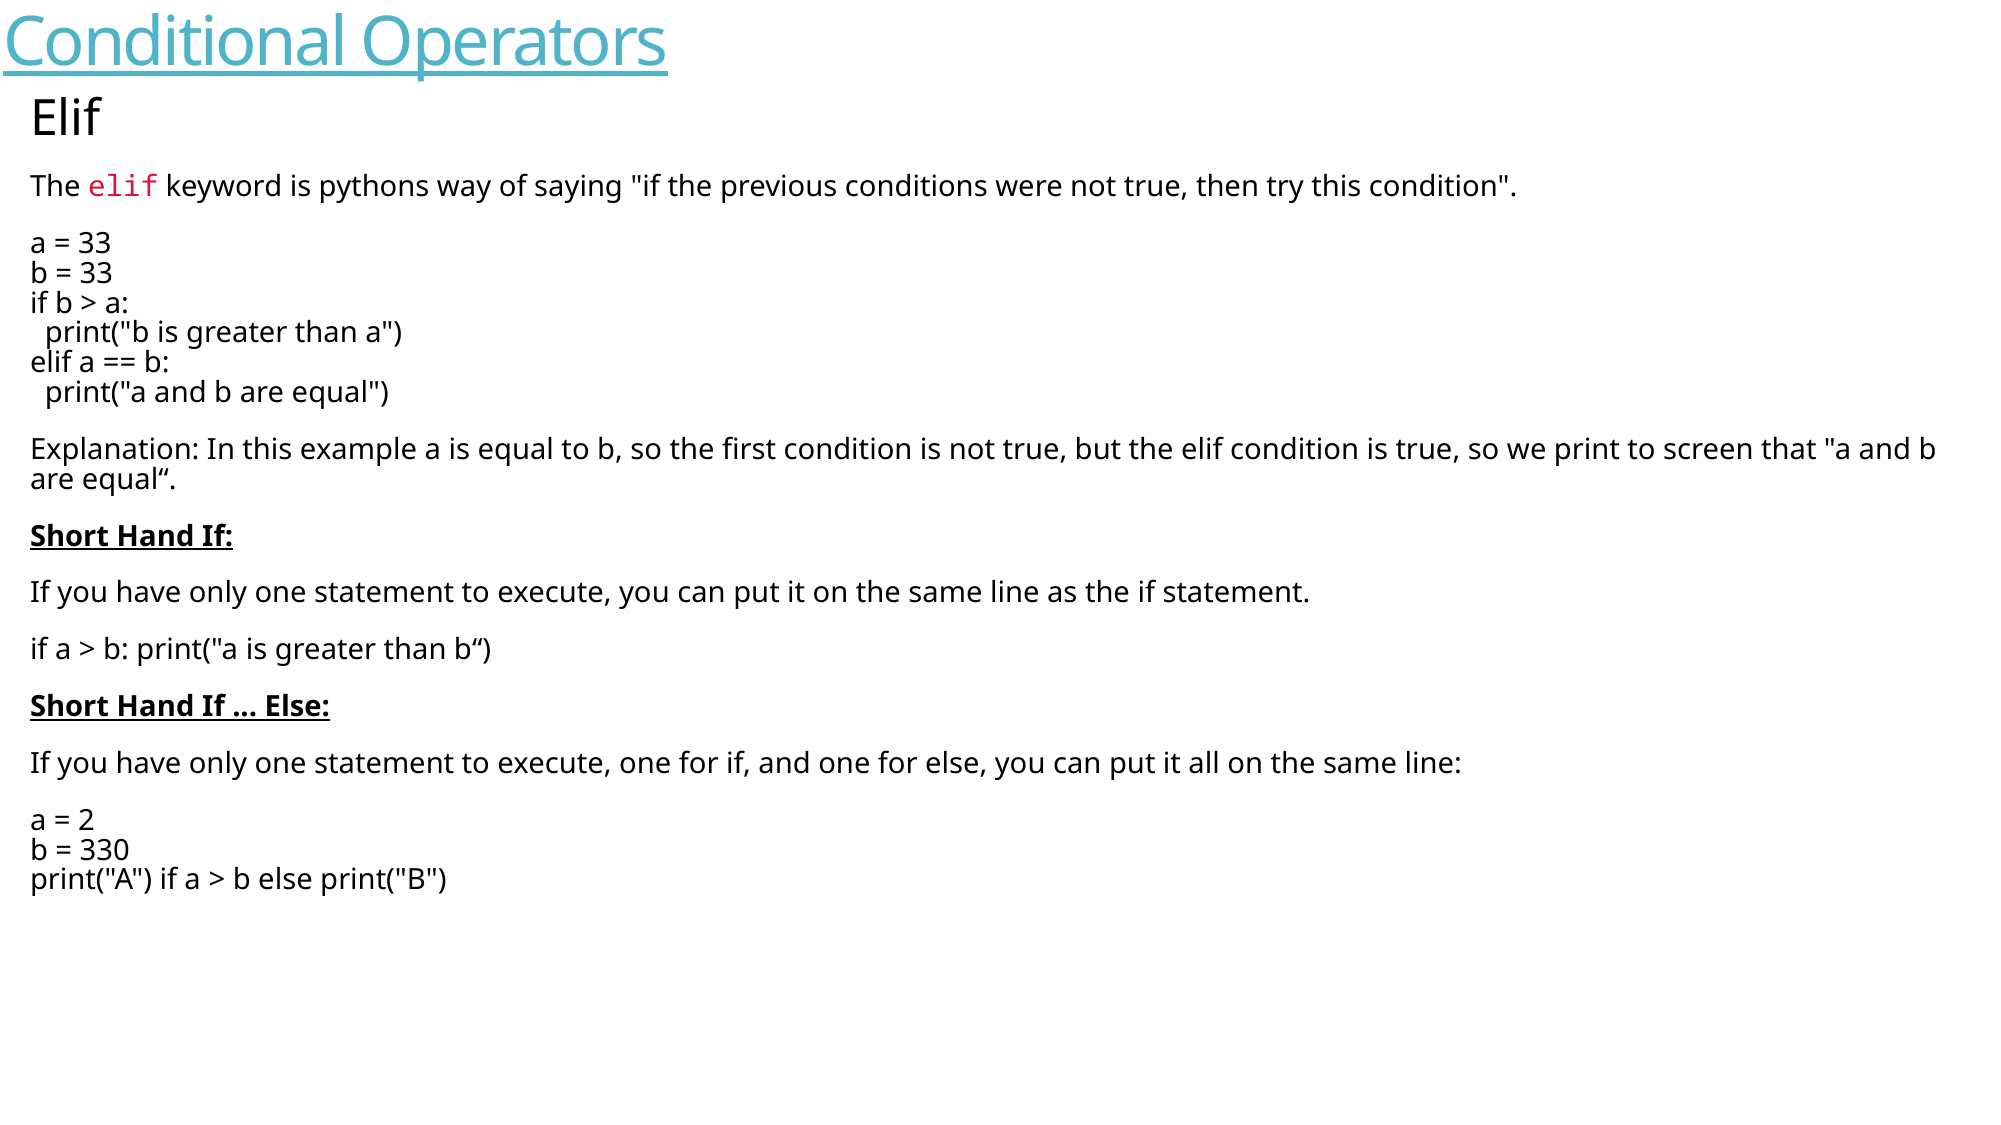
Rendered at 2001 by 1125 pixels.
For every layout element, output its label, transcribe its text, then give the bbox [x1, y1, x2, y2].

list Elif The elif keyword is pythons way of saying "if the previous conditions were not true, then try this condition". a = 33 b = 33 if b > a: print("b is greater than a") elif a == b: print("a and b are equal") Explanation: In this example a is equal to b, so the first condition is not true, but the elif condition is true, so we print to screen that "a and b are equal“. Short Hand If: If you have only one statement to execute, you can put it on the same line as the if statement. if a > b: print("a is greater than b“) Short Hand If ... Else: If you have only one statement to execute, one for if, and one for else, you can put it all on the same line: a = 2 b = 330 print("A") if a > b else print("B") [0, 87, 1976, 1091]
title Conditional Operators [0, 1, 1756, 87]
